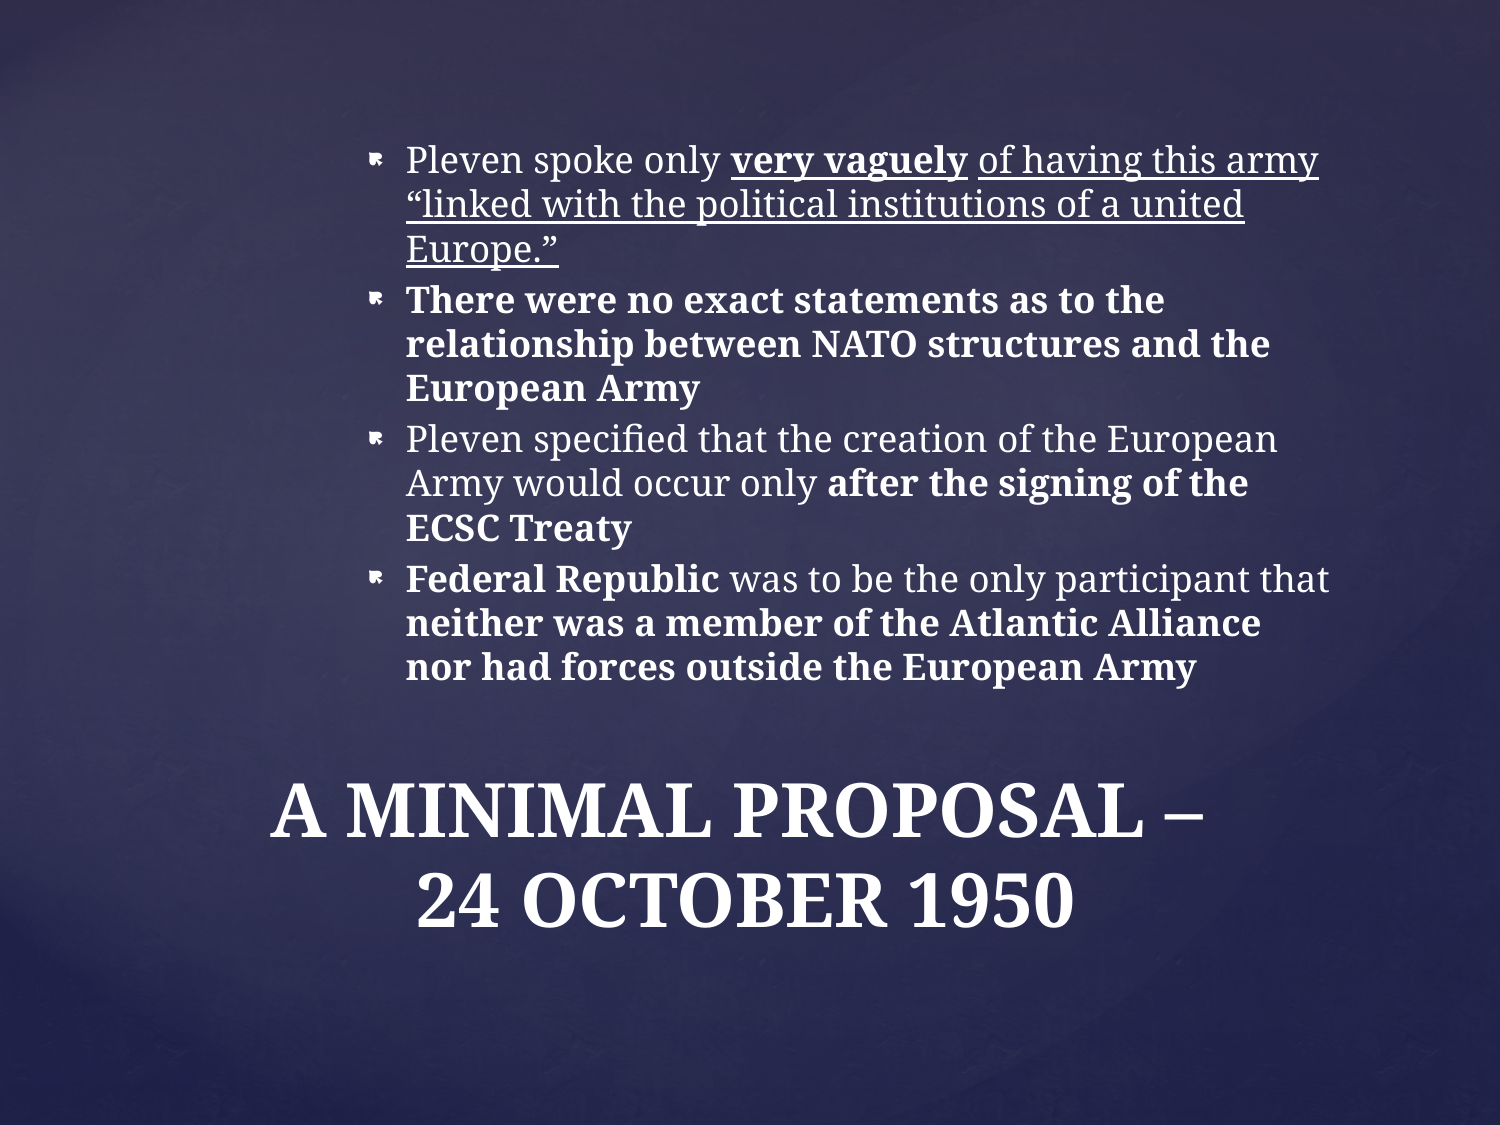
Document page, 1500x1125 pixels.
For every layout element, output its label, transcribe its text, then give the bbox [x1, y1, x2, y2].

title A MINIMAL PROPOSAL – 24 OCTOBER 1950 [127, 800, 1365, 950]
list Pleven spoke only very vaguely of having this army “linked with the political institutions of a united Europe.” There were no exact statements as to the relationship between NATO structures and the European Army Pleven specified that the creation of the European Army would occur only after the signing of the ECSC Treaty Federal Republic was to be the only participant that neither was a member of the Atlantic Alliance nor had forces outside the European Army [350, 112, 1350, 713]
